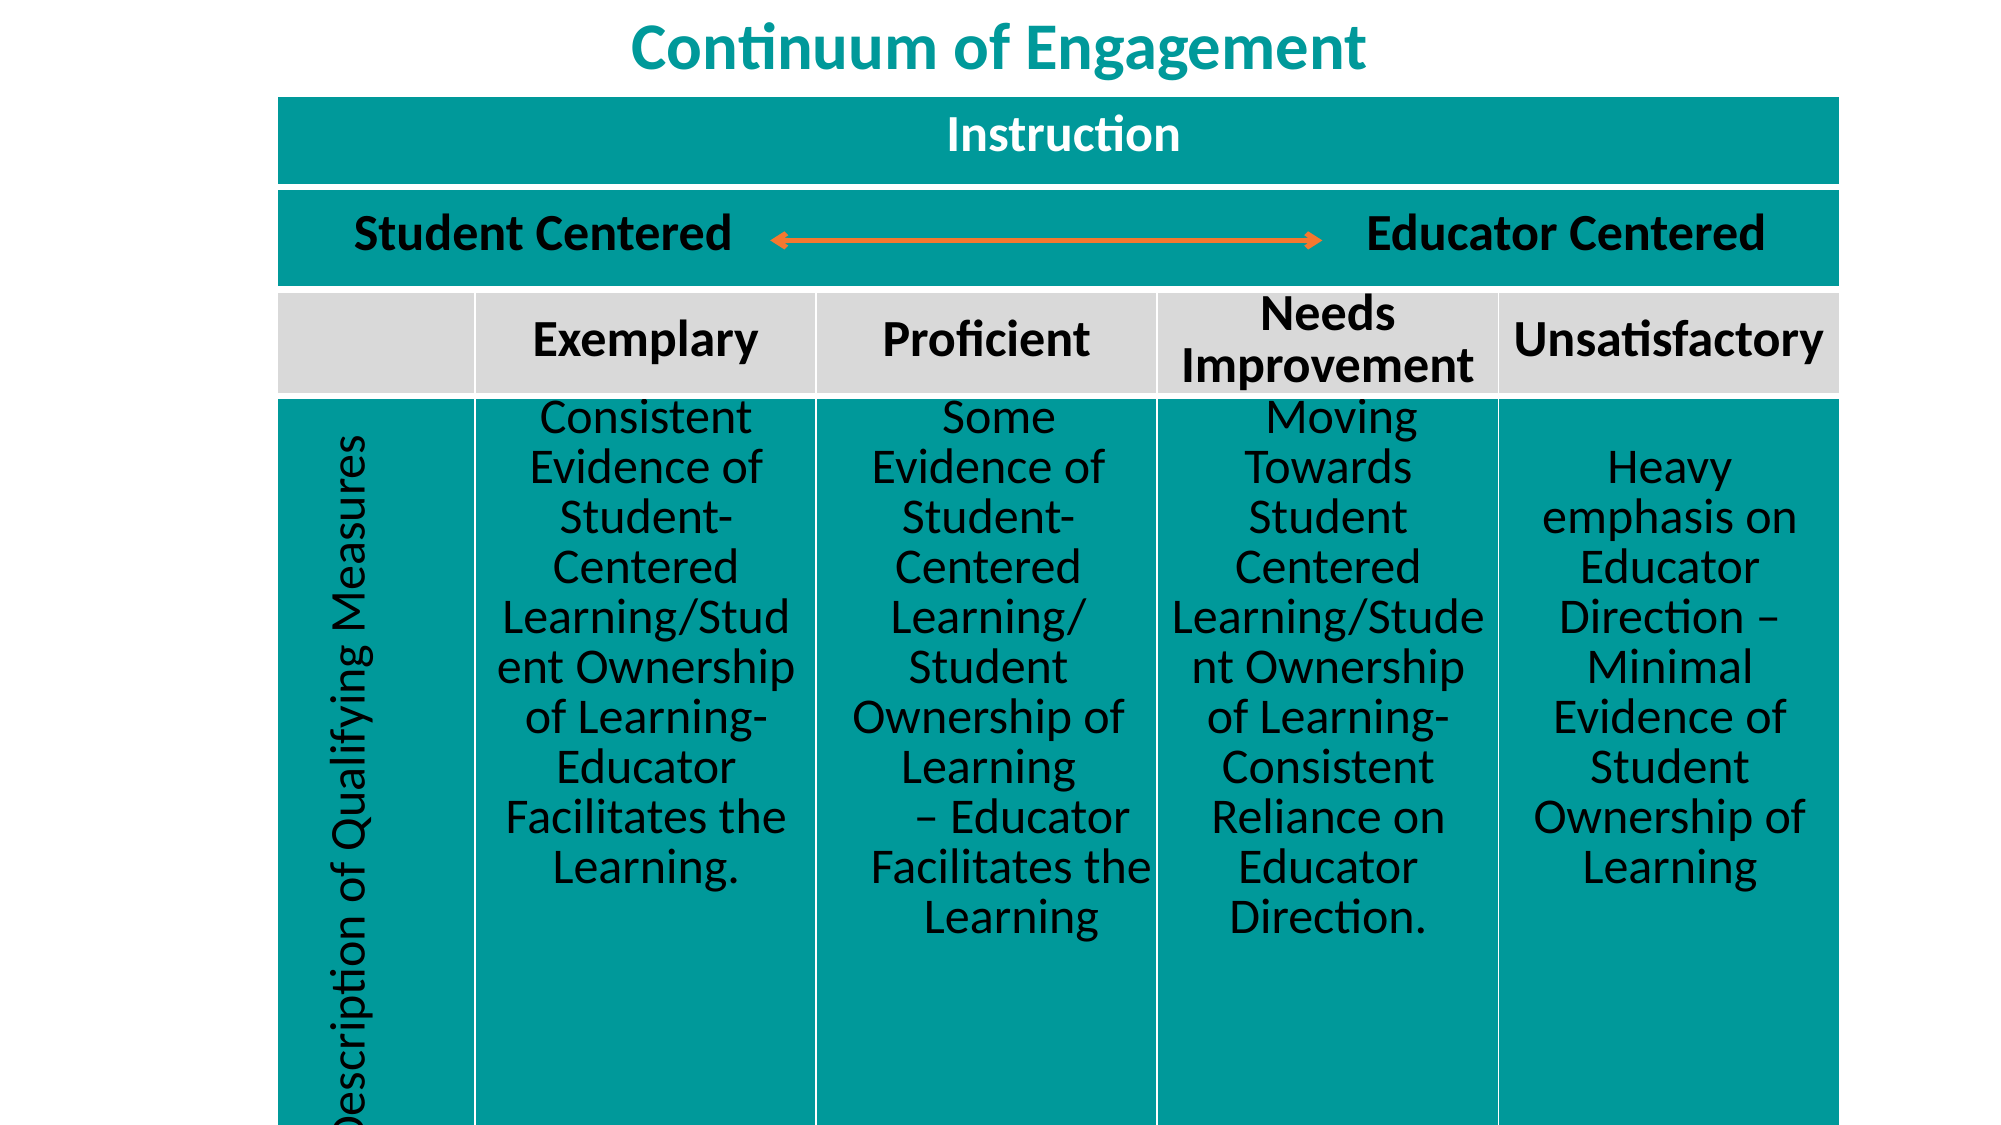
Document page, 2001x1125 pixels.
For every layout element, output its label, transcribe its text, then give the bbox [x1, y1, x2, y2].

table_header Proficient [817, 293, 1156, 393]
table_cell Description of Qualifying Measures [278, 399, 474, 1125]
table_cell Student Centered Educator Centered [278, 190, 1839, 286]
table_header Unsatisfactory [1499, 293, 1839, 393]
table_header Needs Improvement [1158, 293, 1498, 393]
table_cell Heavy emphasis on Educator Direction – Minimal Evidence of Student Ownership of Learning [1499, 399, 1839, 1125]
table_cell Some Evidence of Student-Centered Learning/ Student Ownership of Learning – Educator Facilitates the Learning [817, 399, 1156, 1125]
table_cell Moving Towards Student Centered Learning/Student Ownership of Learning- Consistent Reliance on Educator Direction. [1158, 399, 1498, 1125]
table_header Exemplary [476, 293, 815, 393]
table_header [278, 293, 474, 393]
table_header Instruction [278, 97, 1839, 184]
title Continuum of Engagement [503, 15, 1497, 84]
table_cell Consistent Evidence of Student- Centered Learning/Student Ownership of Learning- Educator Facilitates the Learning. [476, 399, 815, 1125]
